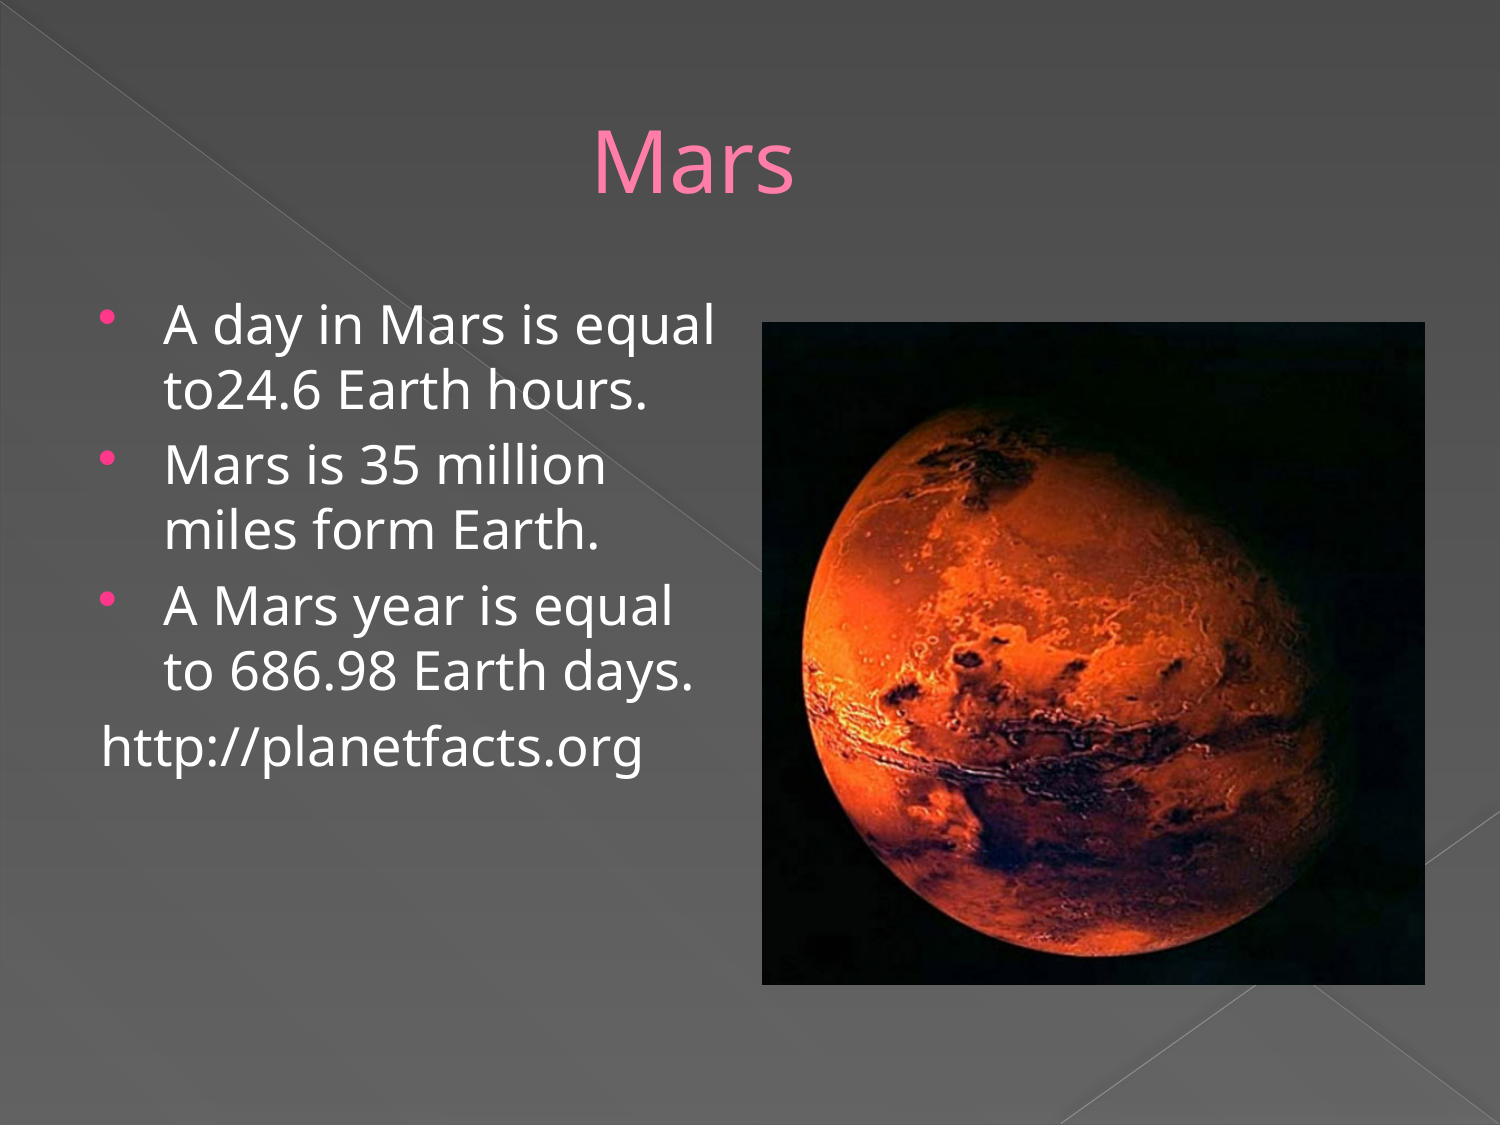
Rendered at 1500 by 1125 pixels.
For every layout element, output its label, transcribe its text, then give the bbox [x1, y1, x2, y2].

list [762, 322, 1426, 986]
list A day in Mars is equal to24.6 Earth hours. Mars is 35 million miles form Earth. A Mars year is equal to 686.98 Earth days. http://planetfacts.org [75, 282, 738, 1025]
title Mars [75, 43, 1425, 274]
